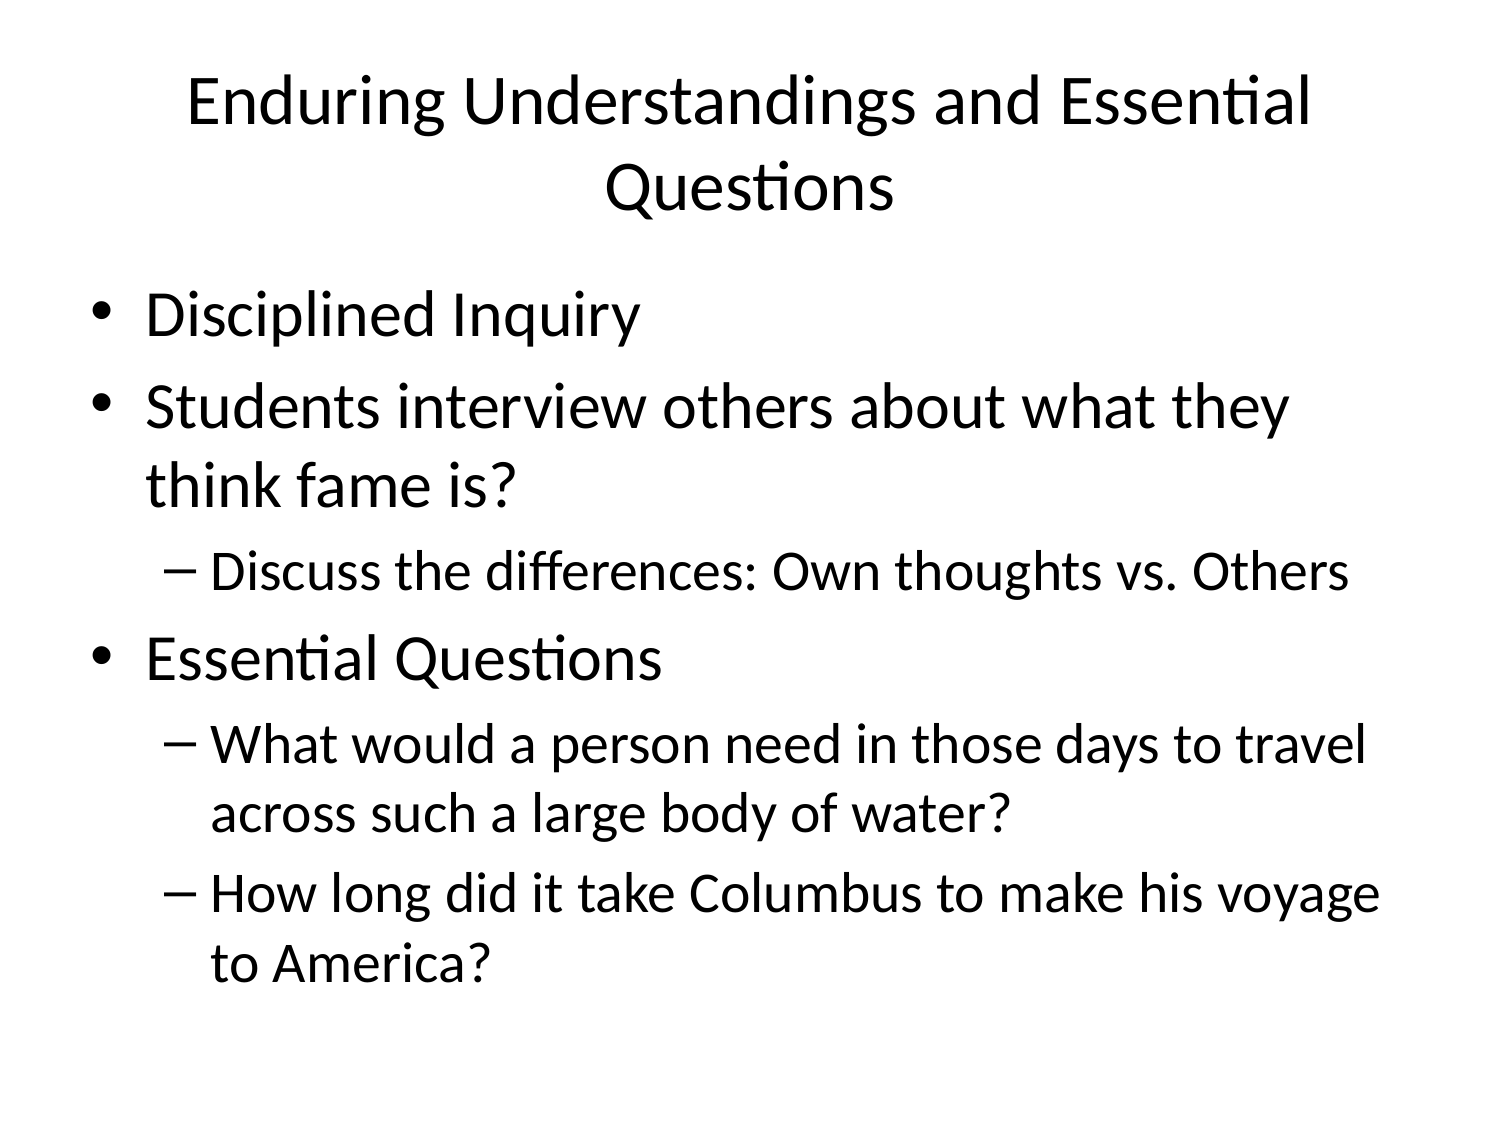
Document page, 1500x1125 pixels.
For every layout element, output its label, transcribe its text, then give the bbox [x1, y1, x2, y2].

list Disciplined Inquiry Students interview others about what they think fame is? Discuss the differences: Own thoughts vs. Others Essential Questions What would a person need in those days to travel across such a large body of water? How long did it take Columbus to make his voyage to America? [75, 262, 1425, 1005]
title Enduring Understandings and Essential Questions [75, 45, 1425, 233]
